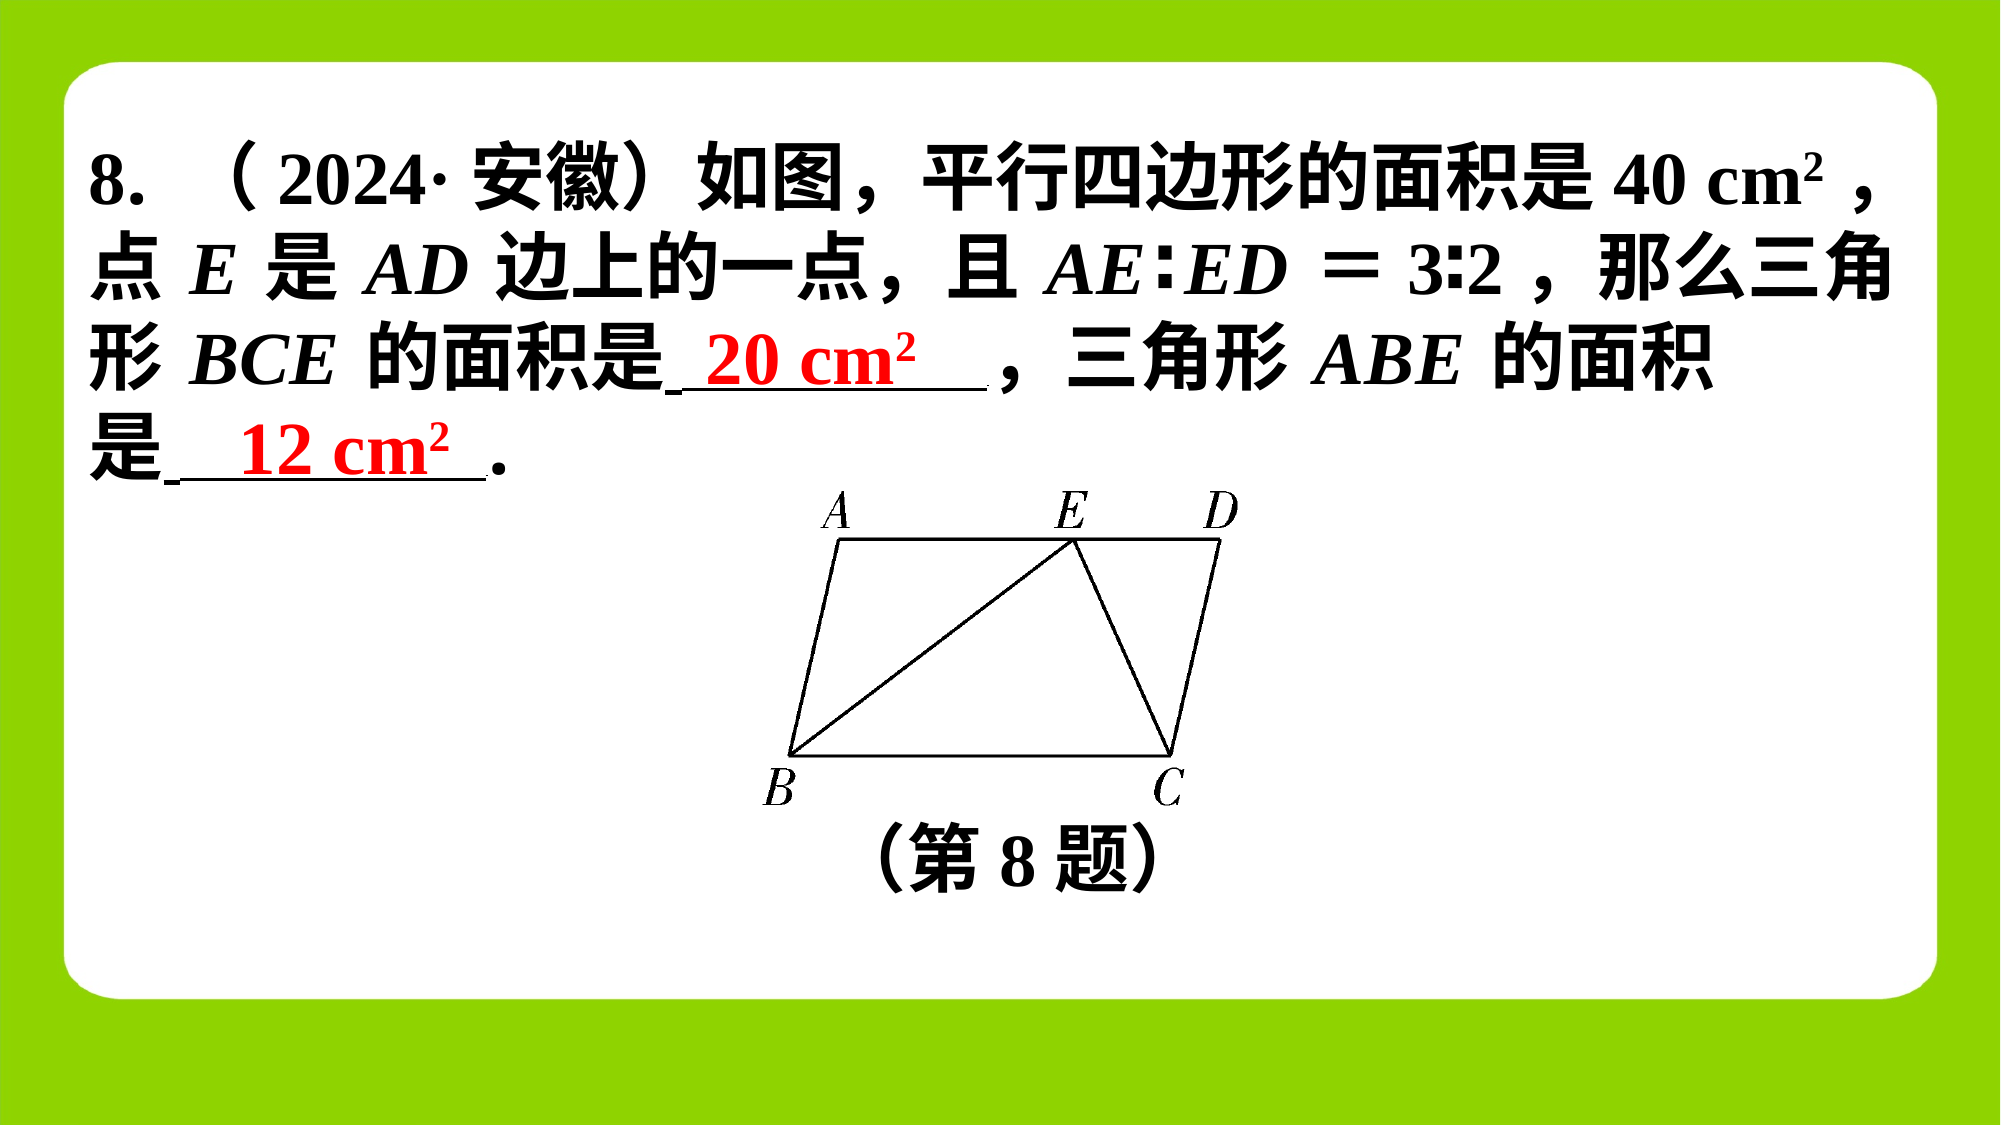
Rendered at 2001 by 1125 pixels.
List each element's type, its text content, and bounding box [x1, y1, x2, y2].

text_box 8. （2024·安徽）如图，平行四边形的面积是40 cm2， 点E是AD边上的一点，且AE∶ED＝3∶2，那么三角 形BCE的面积是 ，三角形ABE的面积 是 ⁠. [88, 129, 1974, 493]
text_box 12 cm2 [224, 391, 544, 498]
picture [0, 0, 2001, 1125]
text_box 20 cm2 [690, 301, 1011, 408]
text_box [762, 491, 1238, 903]
